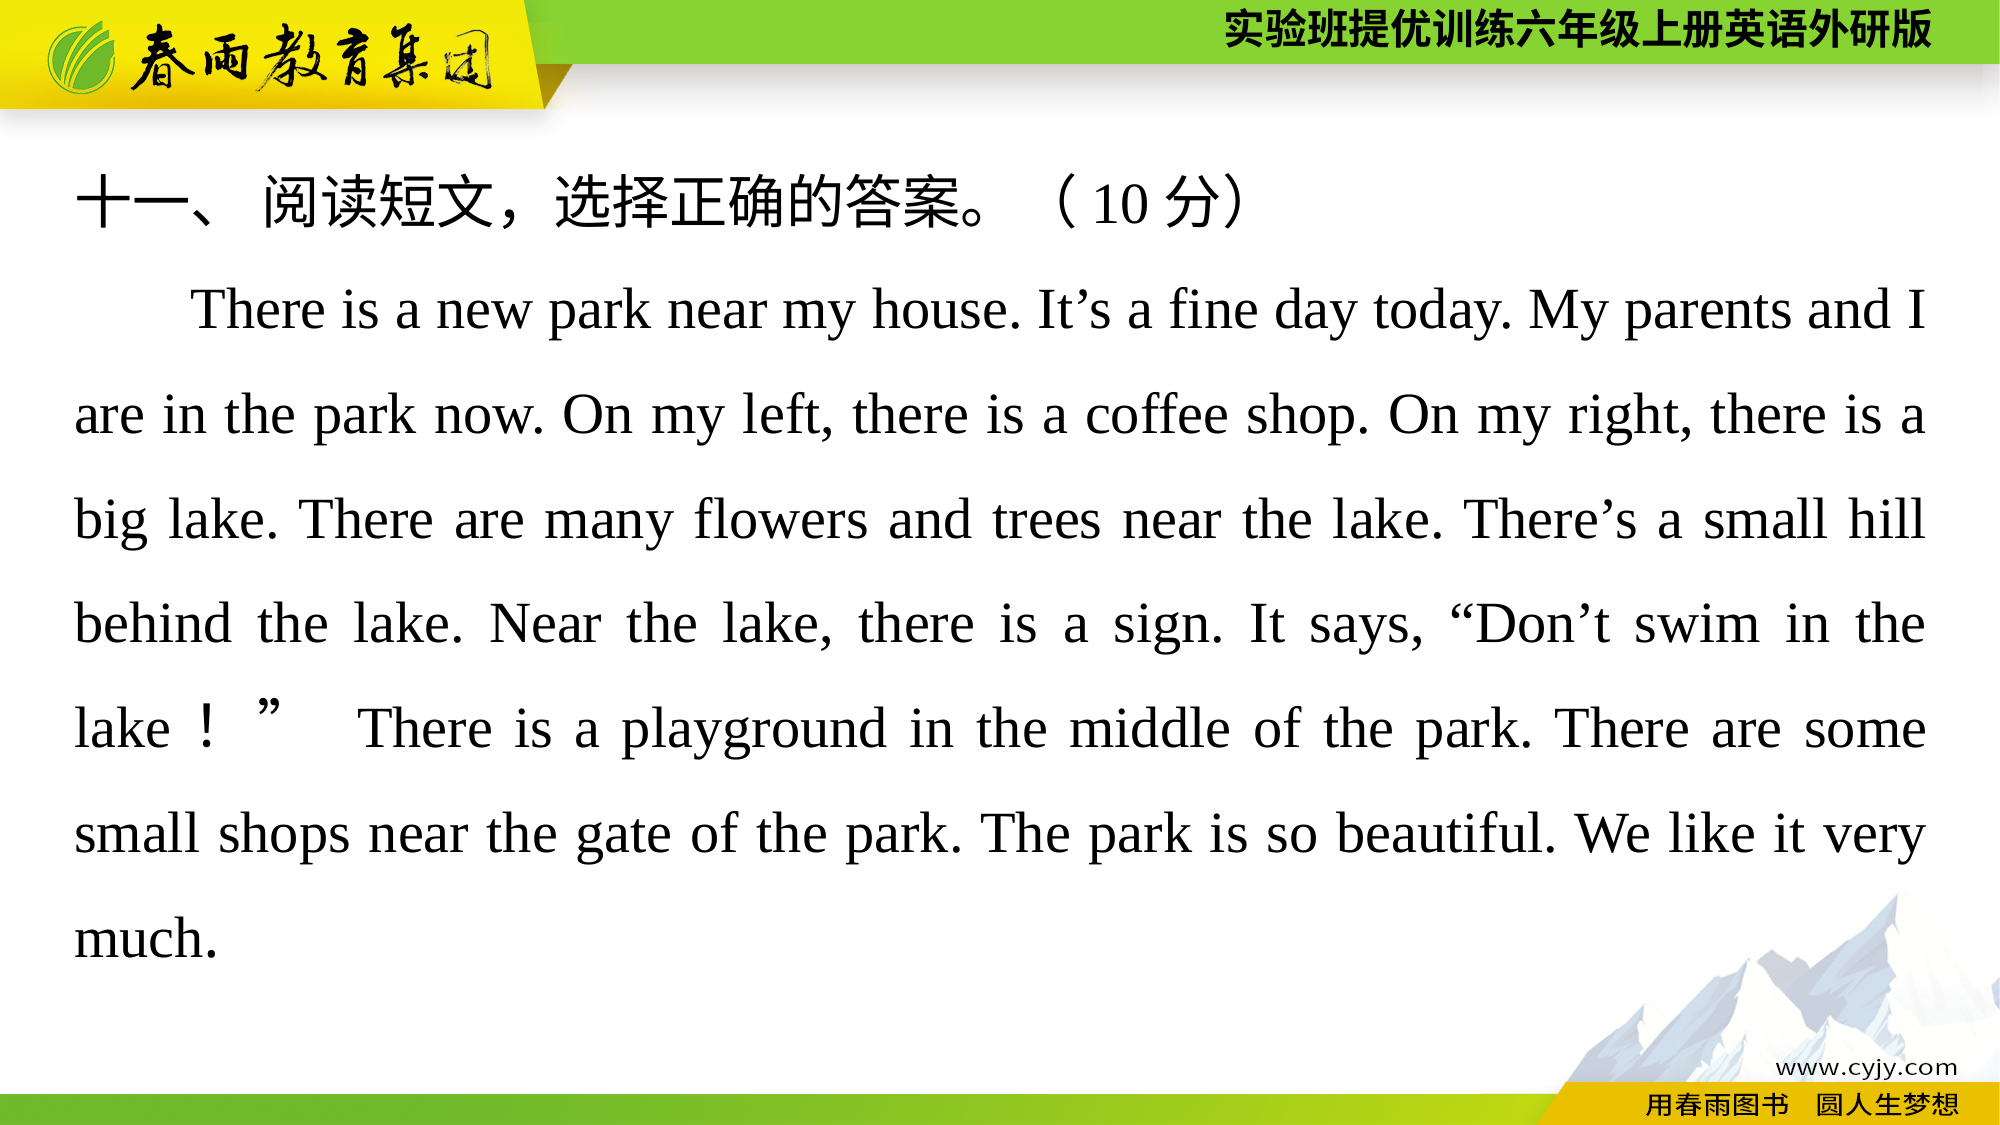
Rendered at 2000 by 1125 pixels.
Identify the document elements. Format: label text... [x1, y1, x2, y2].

list 十一、 阅读短文，选择正确的答案。（10分） There is a new park near my house. It’s a fine day today. My parents and I are in the park now. On my left, there is a coffee shop. On my right, there is a big lake. There are many flowers and trees near the lake. There’s a small hill behind the lake. Near the lake, there is a sign. It says, “Don’t swim in the lake！” There is a playground in the middle of the park. There are some small shops near the gate of the park. The park is so beautiful. We like it very much. [59, 122, 1944, 880]
picture [0, 0, 2000, 1125]
